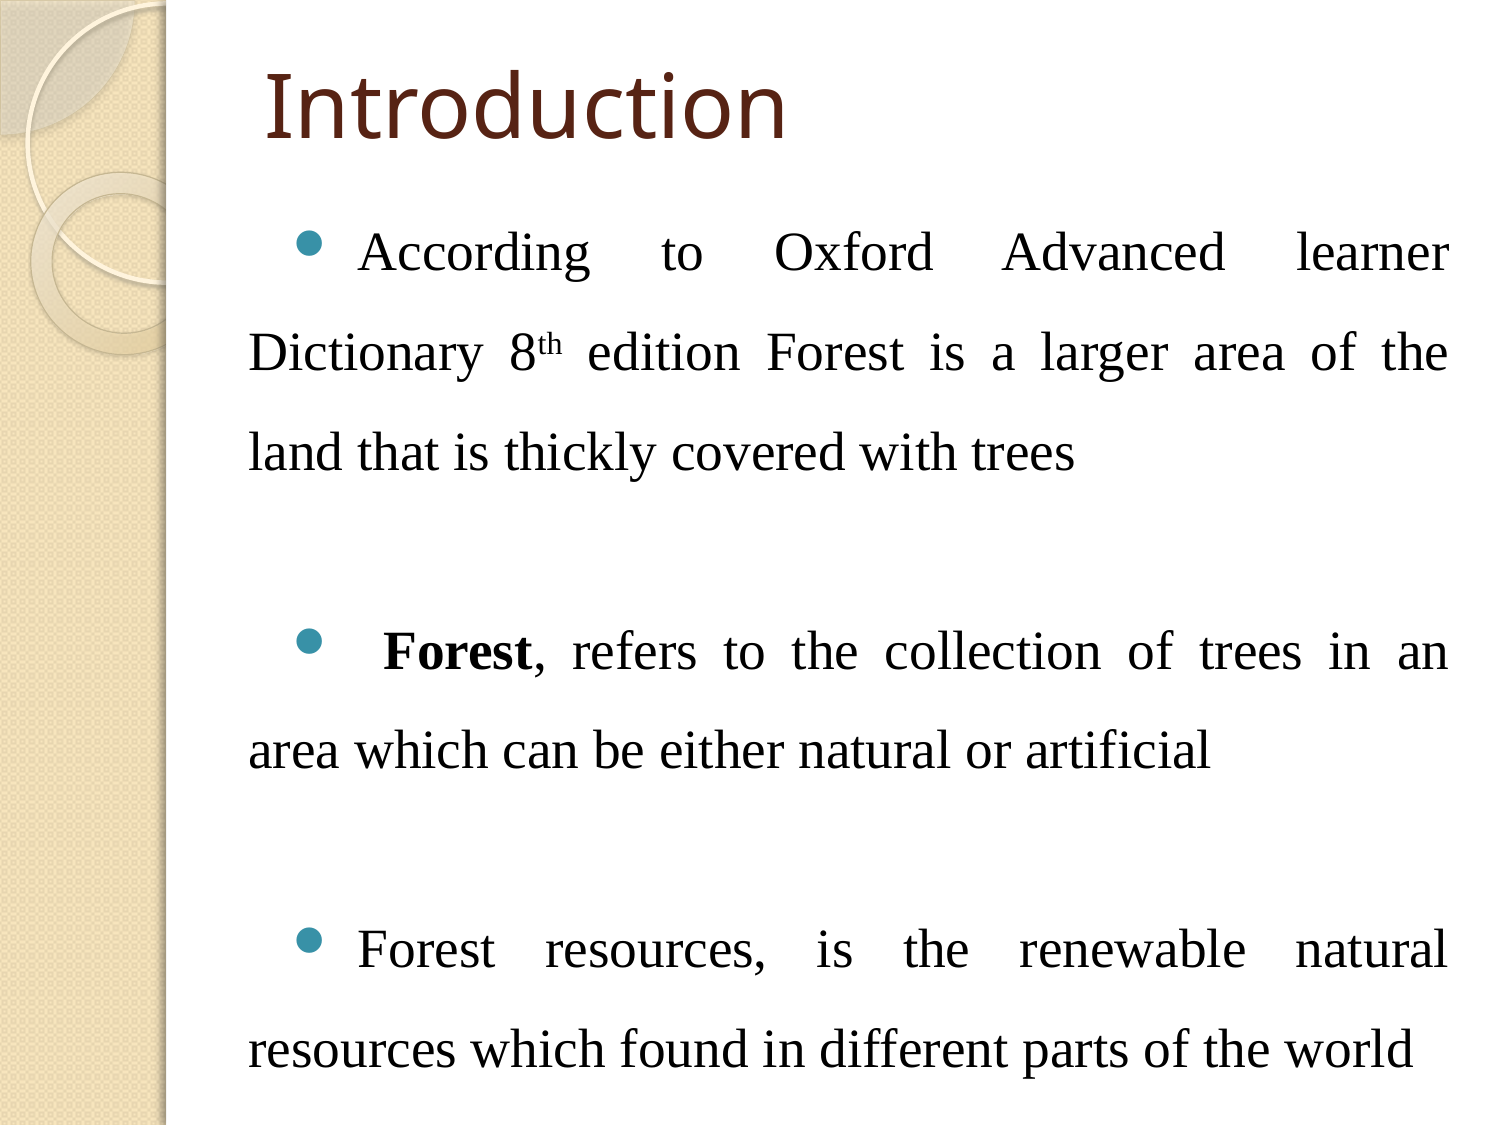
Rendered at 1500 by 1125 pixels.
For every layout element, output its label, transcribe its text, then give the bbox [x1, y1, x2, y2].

list According to Oxford Advanced learner Dictionary 8th edition Forest is a larger area of the land that is thickly covered with trees Forest, refers to the collection of trees in an area which can be either natural or artificial Forest resources, is the renewable natural resources which found in different parts of the world [174, 174, 1466, 1100]
title Introduction [249, 37, 1480, 168]
